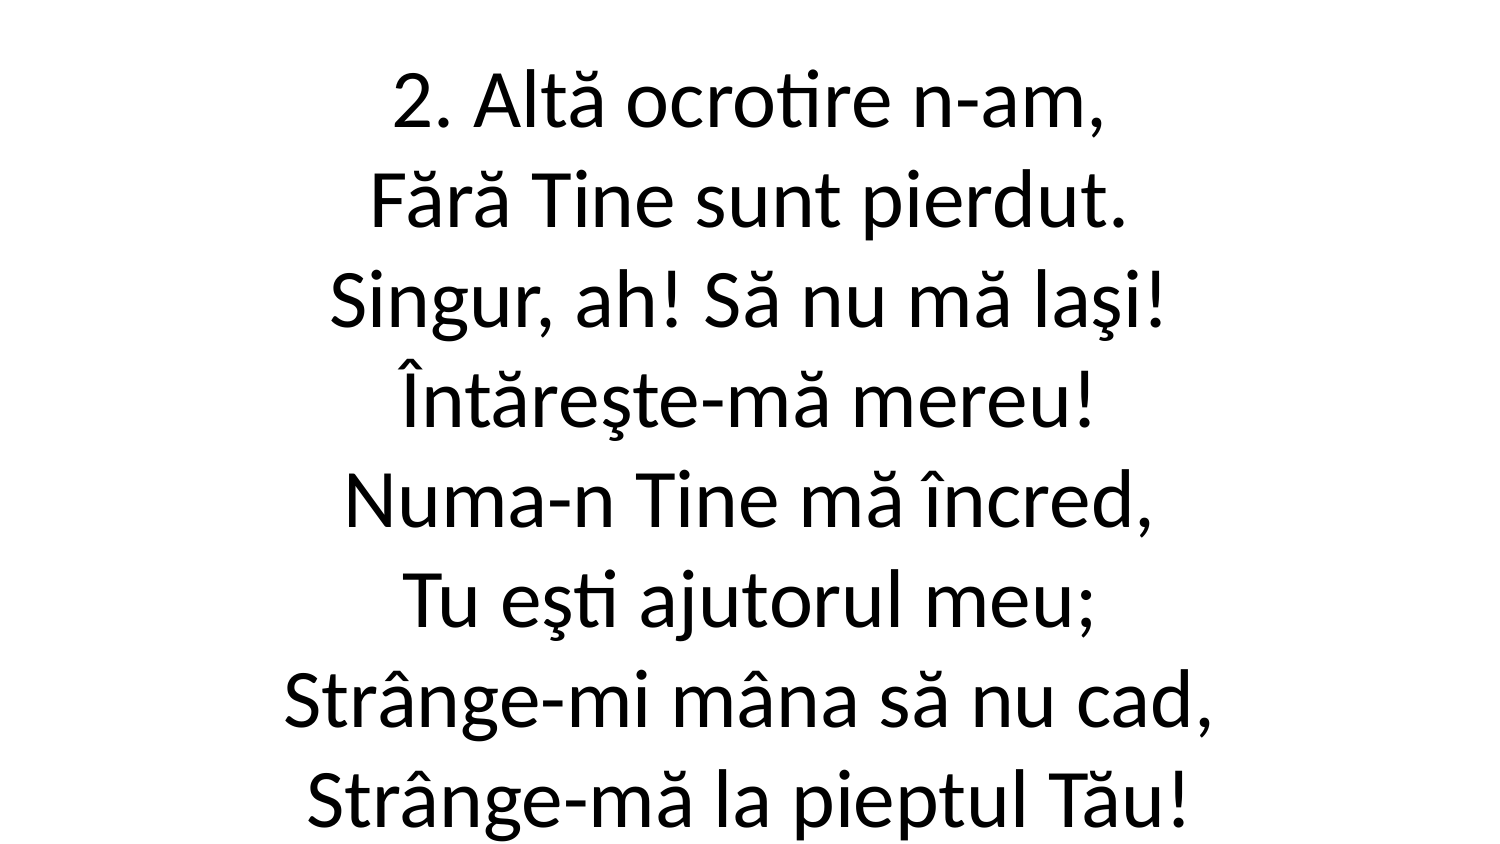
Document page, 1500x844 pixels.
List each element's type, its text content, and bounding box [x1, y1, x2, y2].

text_box 2. Altă ocrotire n-am, Fără Tine sunt pierdut. Singur, ah! Să nu mă laşi! Întăreşte-mă mereu! Numa-n Tine mă încred, Tu eşti ajutorul meu; Strânge-mi mâna să nu cad, Strânge-mă la pieptul Tău! [268, 0, 1232, 844]
